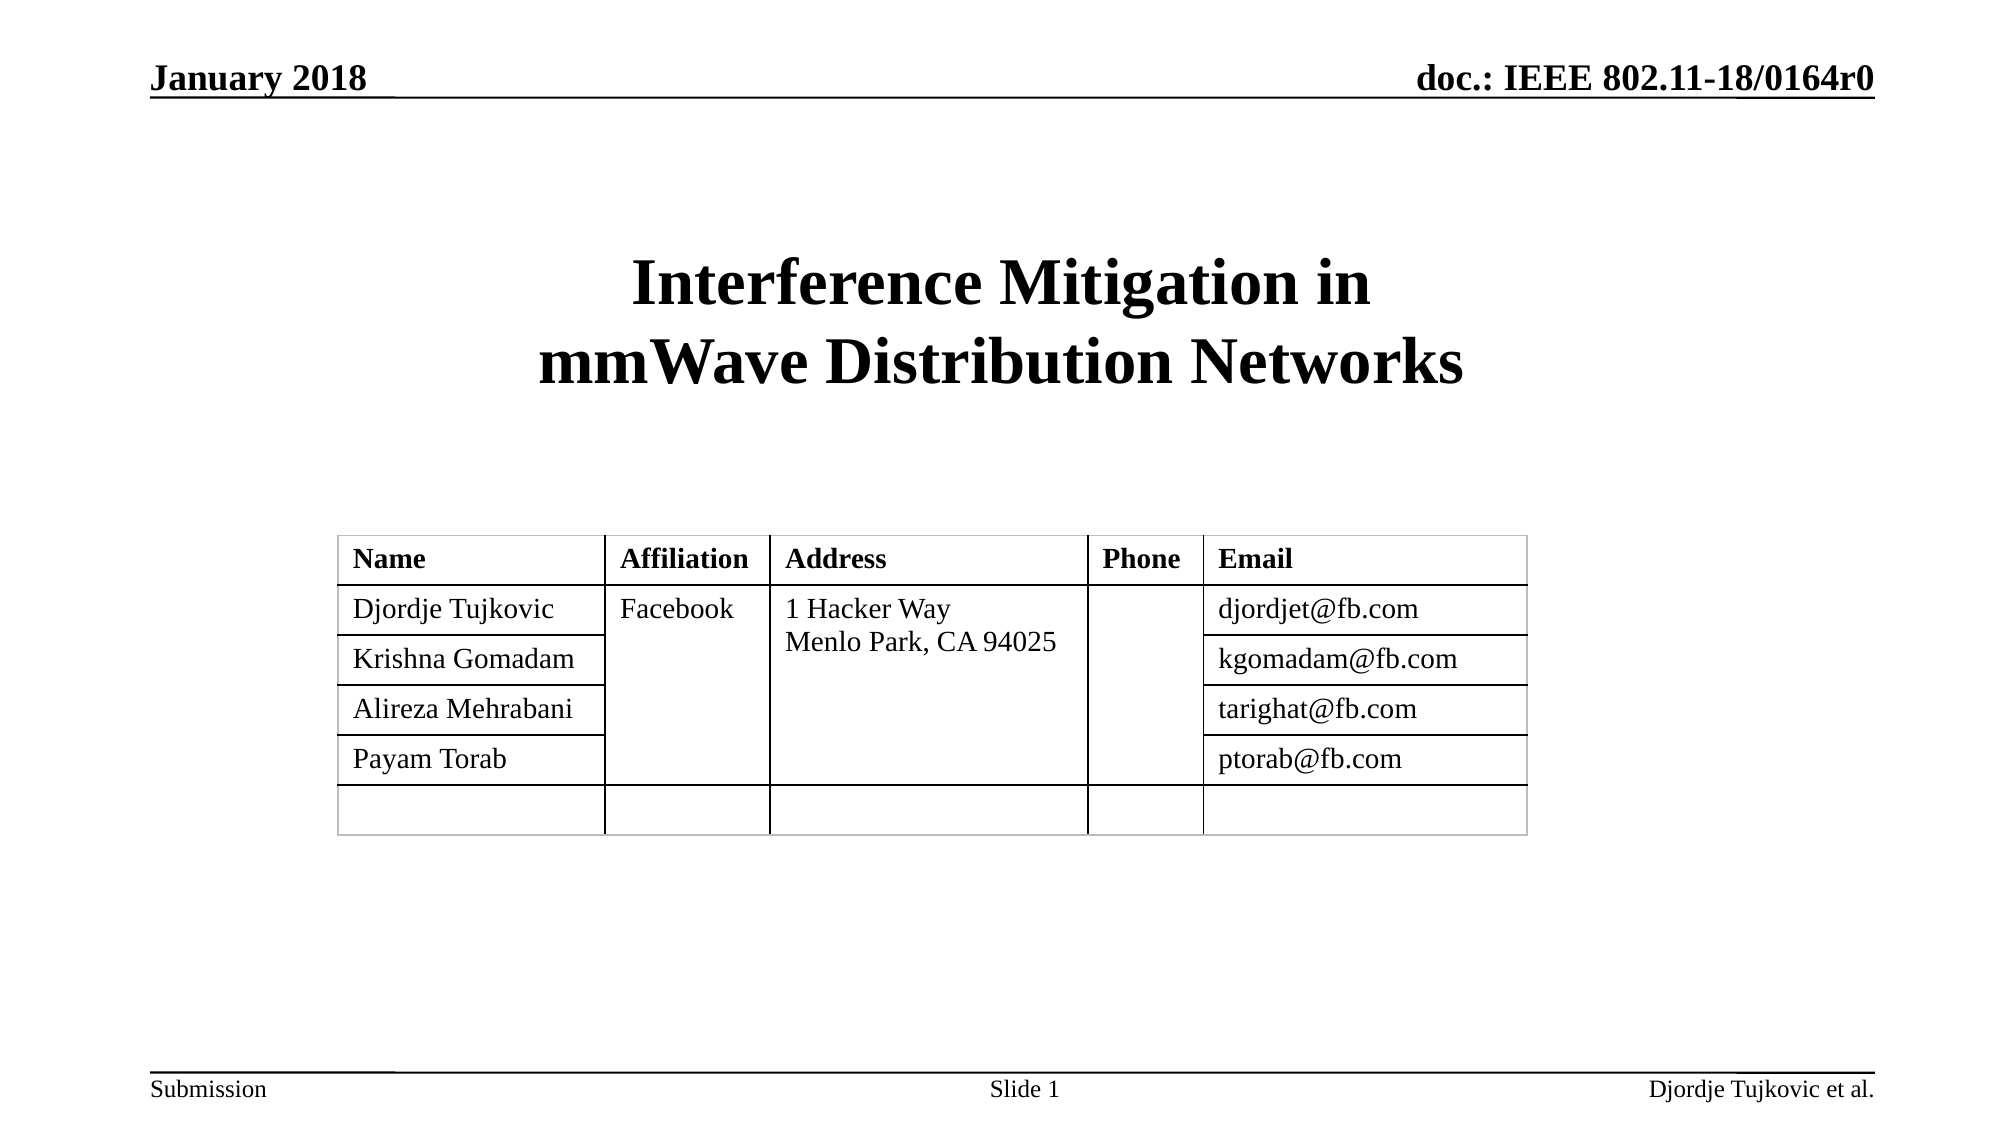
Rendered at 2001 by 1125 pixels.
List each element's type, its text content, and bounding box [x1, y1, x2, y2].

table_cell Payam Torab [339, 736, 604, 784]
table_cell [1089, 586, 1203, 784]
table_cell 1 Hacker Way Menlo Park, CA 94025 [771, 586, 1087, 784]
table_header Email [1204, 536, 1526, 584]
table_cell [771, 786, 1087, 834]
table_cell Alireza Mehrabani [339, 686, 604, 734]
table_header Affiliation [606, 536, 769, 584]
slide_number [149, 59, 750, 98]
title Interference Mitigation in mmWave Distribution Networks [152, 196, 1853, 439]
table_cell [1204, 786, 1526, 834]
table_cell Facebook [606, 586, 769, 784]
table_header Phone [1089, 536, 1203, 584]
table_cell djordjet@fb.com [1204, 586, 1526, 634]
table_cell tarighat@fb.com [1204, 686, 1526, 734]
table_cell ptorab@fb.com [1204, 736, 1526, 784]
slide_number Slide 1 [936, 1072, 1113, 1111]
footer Djordje Tujkovic et al. [1169, 1072, 1876, 1111]
table_cell kgomadam@fb.com [1204, 636, 1526, 684]
table_cell [339, 786, 604, 834]
table_cell Krishna Gomadam [339, 636, 604, 684]
table_cell [606, 786, 769, 834]
table_cell [1089, 786, 1203, 834]
table_header Address [771, 536, 1087, 584]
table_header Name [339, 536, 604, 584]
table_cell Djordje Tujkovic [339, 586, 604, 634]
